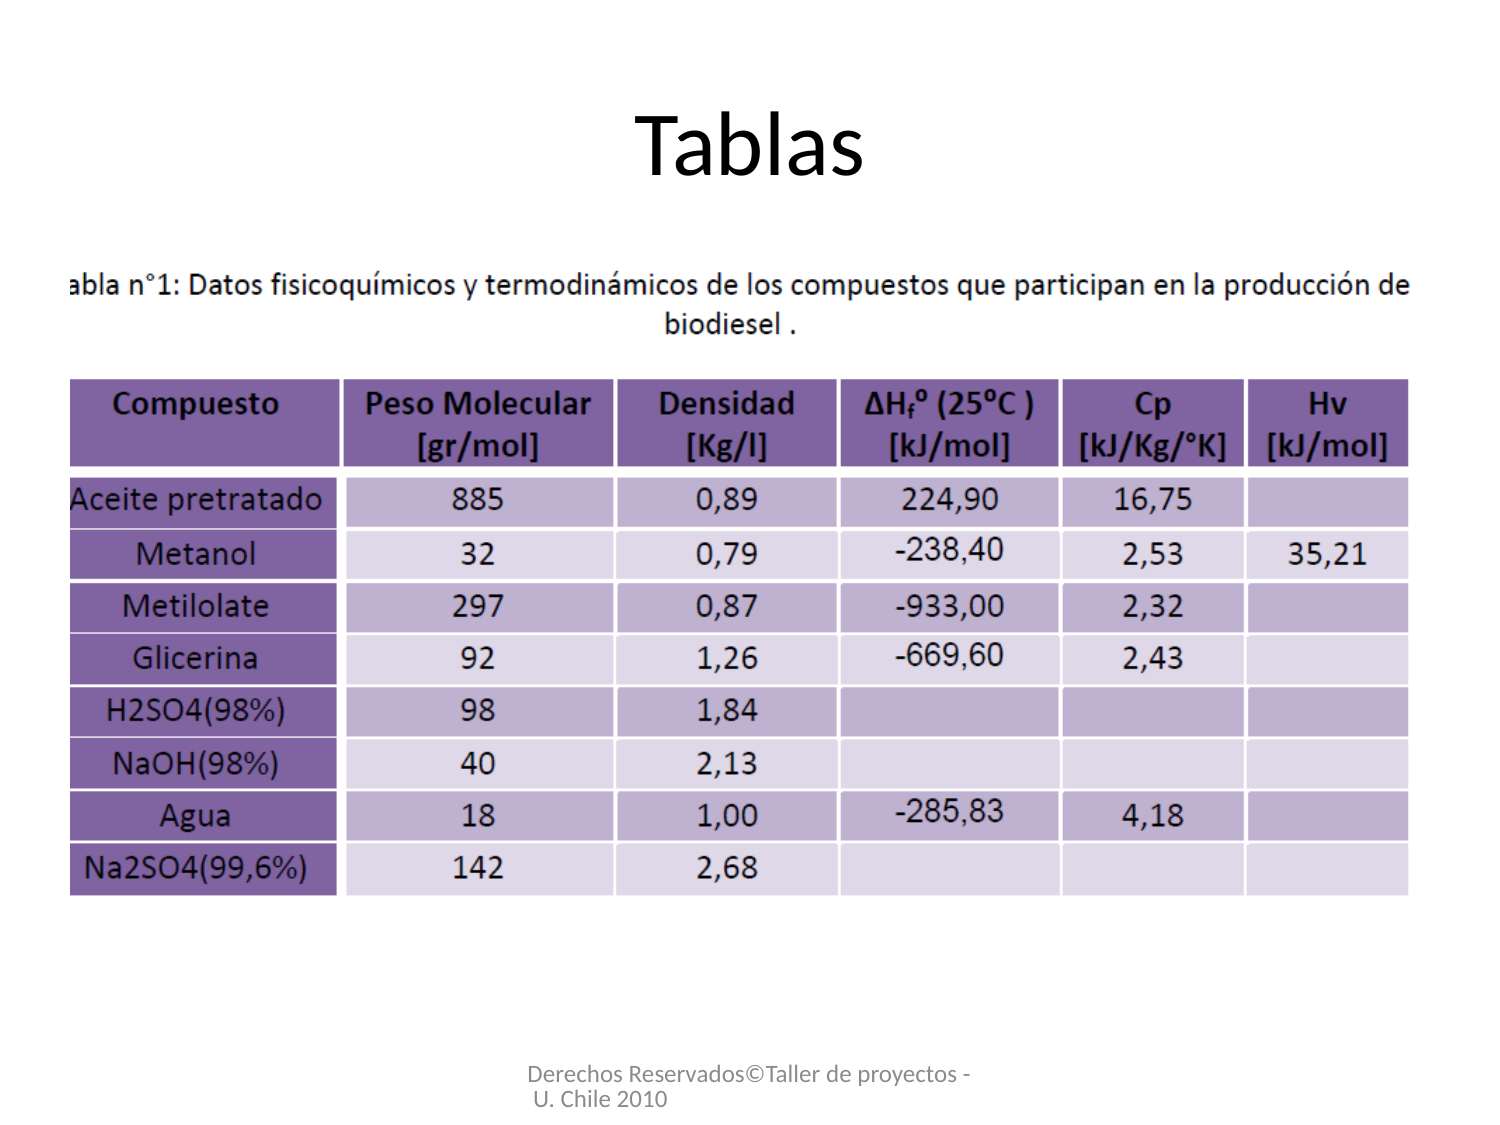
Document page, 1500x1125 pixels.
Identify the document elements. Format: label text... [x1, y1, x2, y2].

title Tablas [75, 45, 1425, 233]
footer Derechos Reservados©Taller de proyectos - U. Chile 2010 [512, 1042, 988, 1103]
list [70, 257, 1421, 904]
